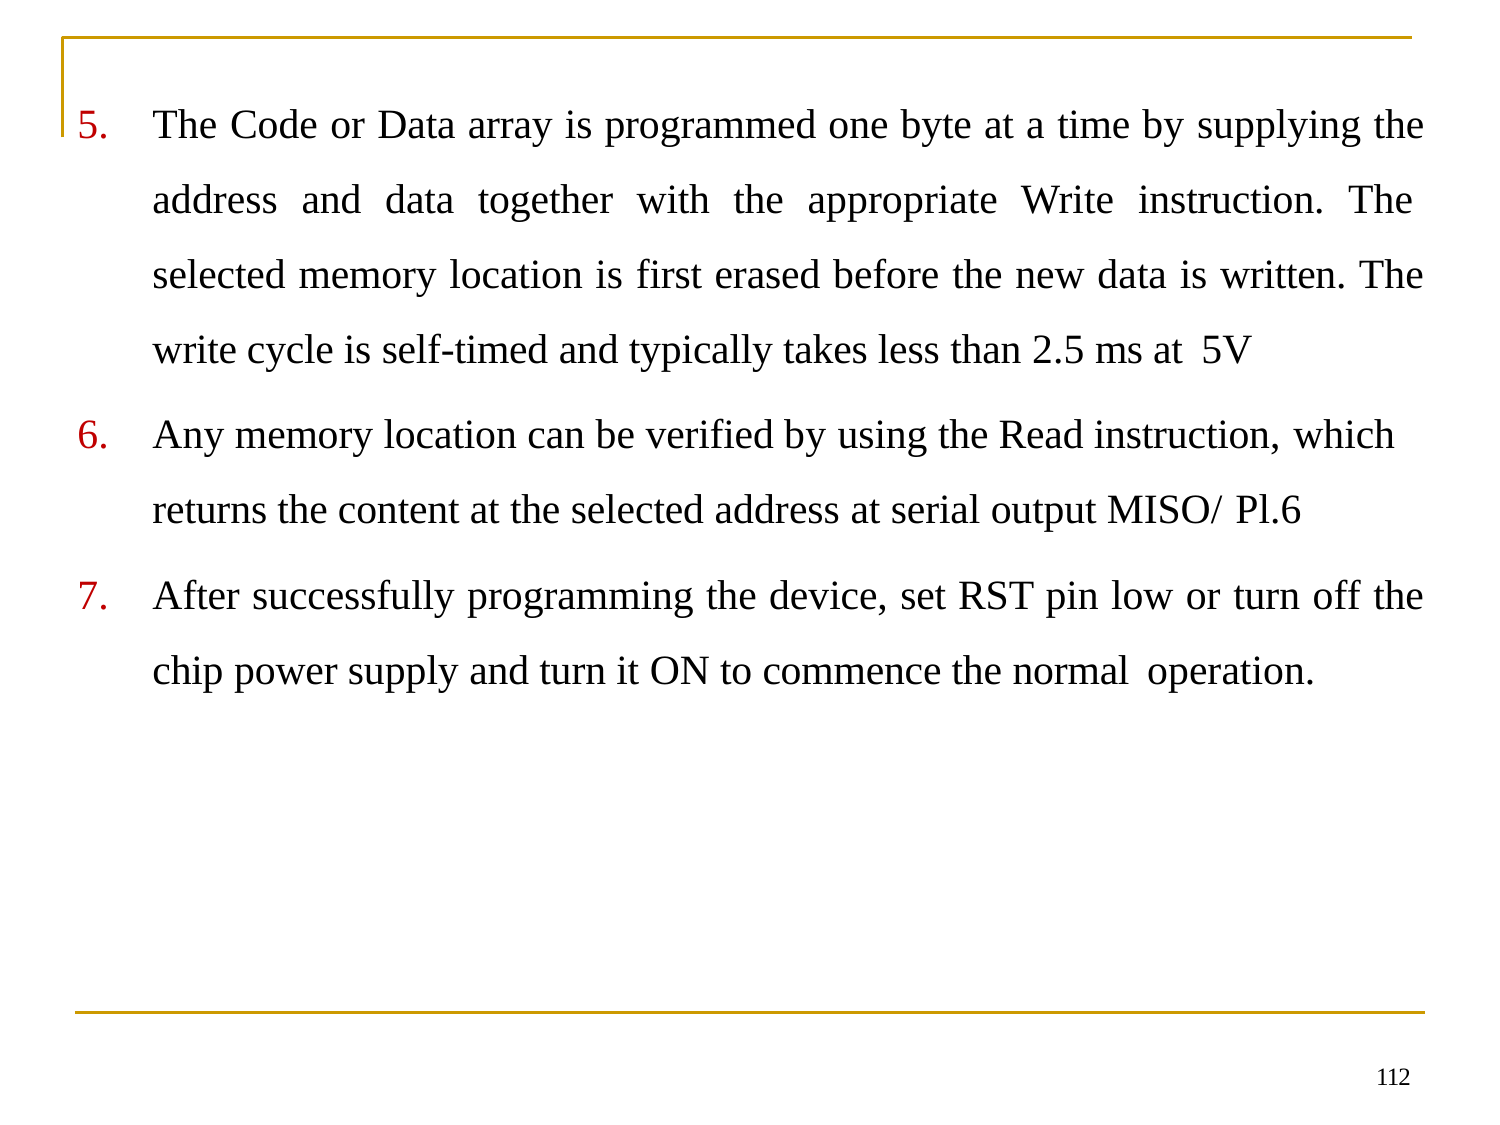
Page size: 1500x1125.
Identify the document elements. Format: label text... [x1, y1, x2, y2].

text_box 112 [1369, 1061, 1417, 1091]
text_box The Code or Data array is programmed one byte at a time by supplying the address and data together with the appropriate Write instruction. The selected memory location is first erased before the new data is written. The write cycle is self-timed and typically takes less than 2.5 ms at 5V Any memory location can be verified by using the Read instruction, which returns the content at the selected address at serial output MISO/ Pl.6 After successfully programming the device, set RST pin low or turn off the chip power supply and turn it ON to commence the normal operation. [75, 70, 1438, 693]
